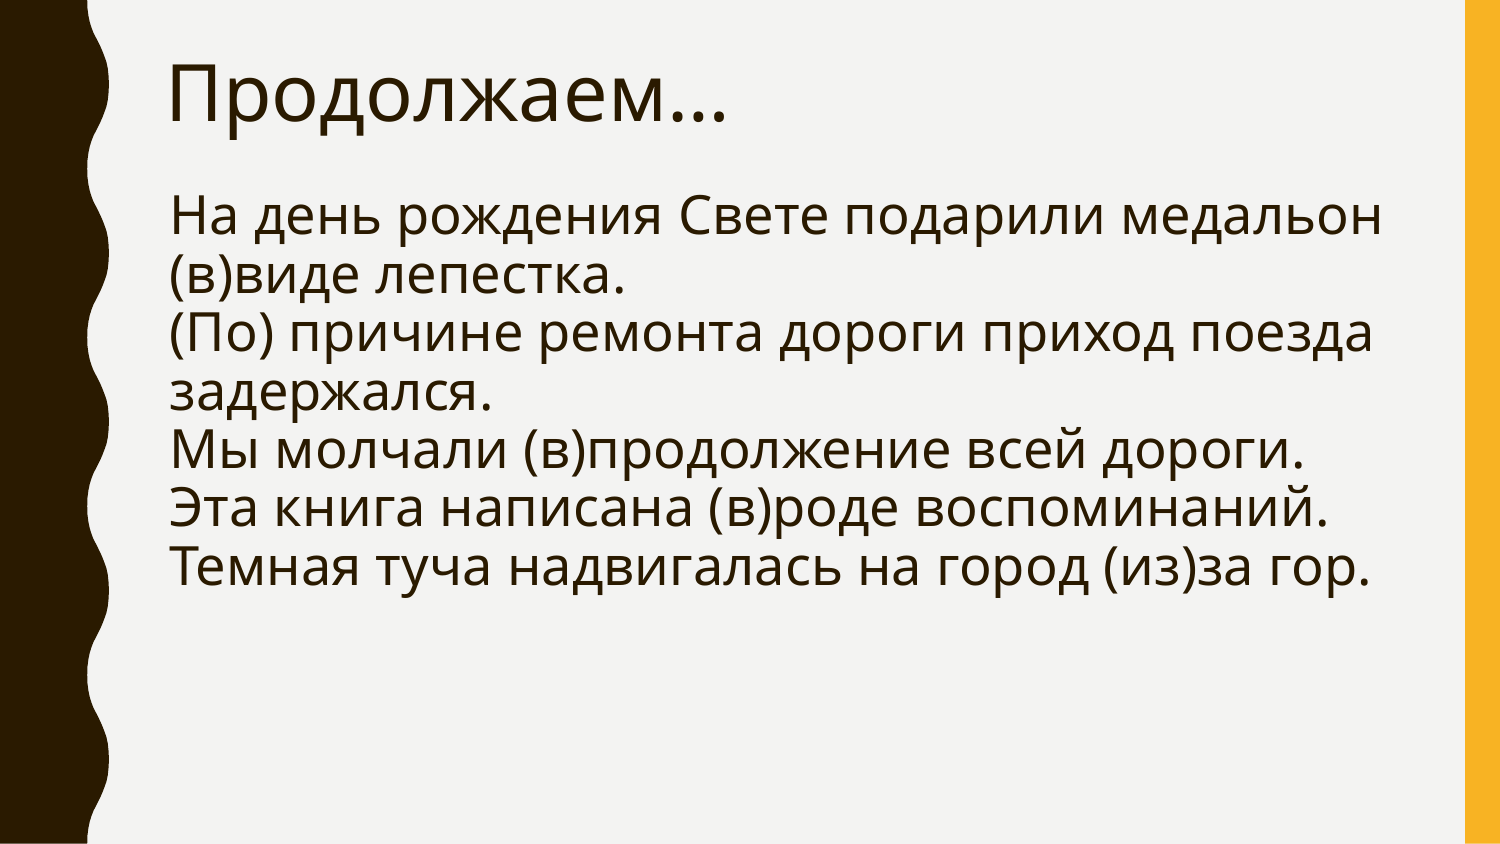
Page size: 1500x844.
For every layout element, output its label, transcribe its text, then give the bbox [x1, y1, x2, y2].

text_box На день рождения Свете подарили медальон (в)виде лепестка. (По) причине ремонта дороги приход поезда задержался. Мы молчали (в)продолжение всей дороги. Эта книга написана (в)роде воспоминаний. Темная туча надвигалась на город (из)за гор. [154, 172, 1438, 677]
title Продолжаем… [154, 47, 1407, 172]
